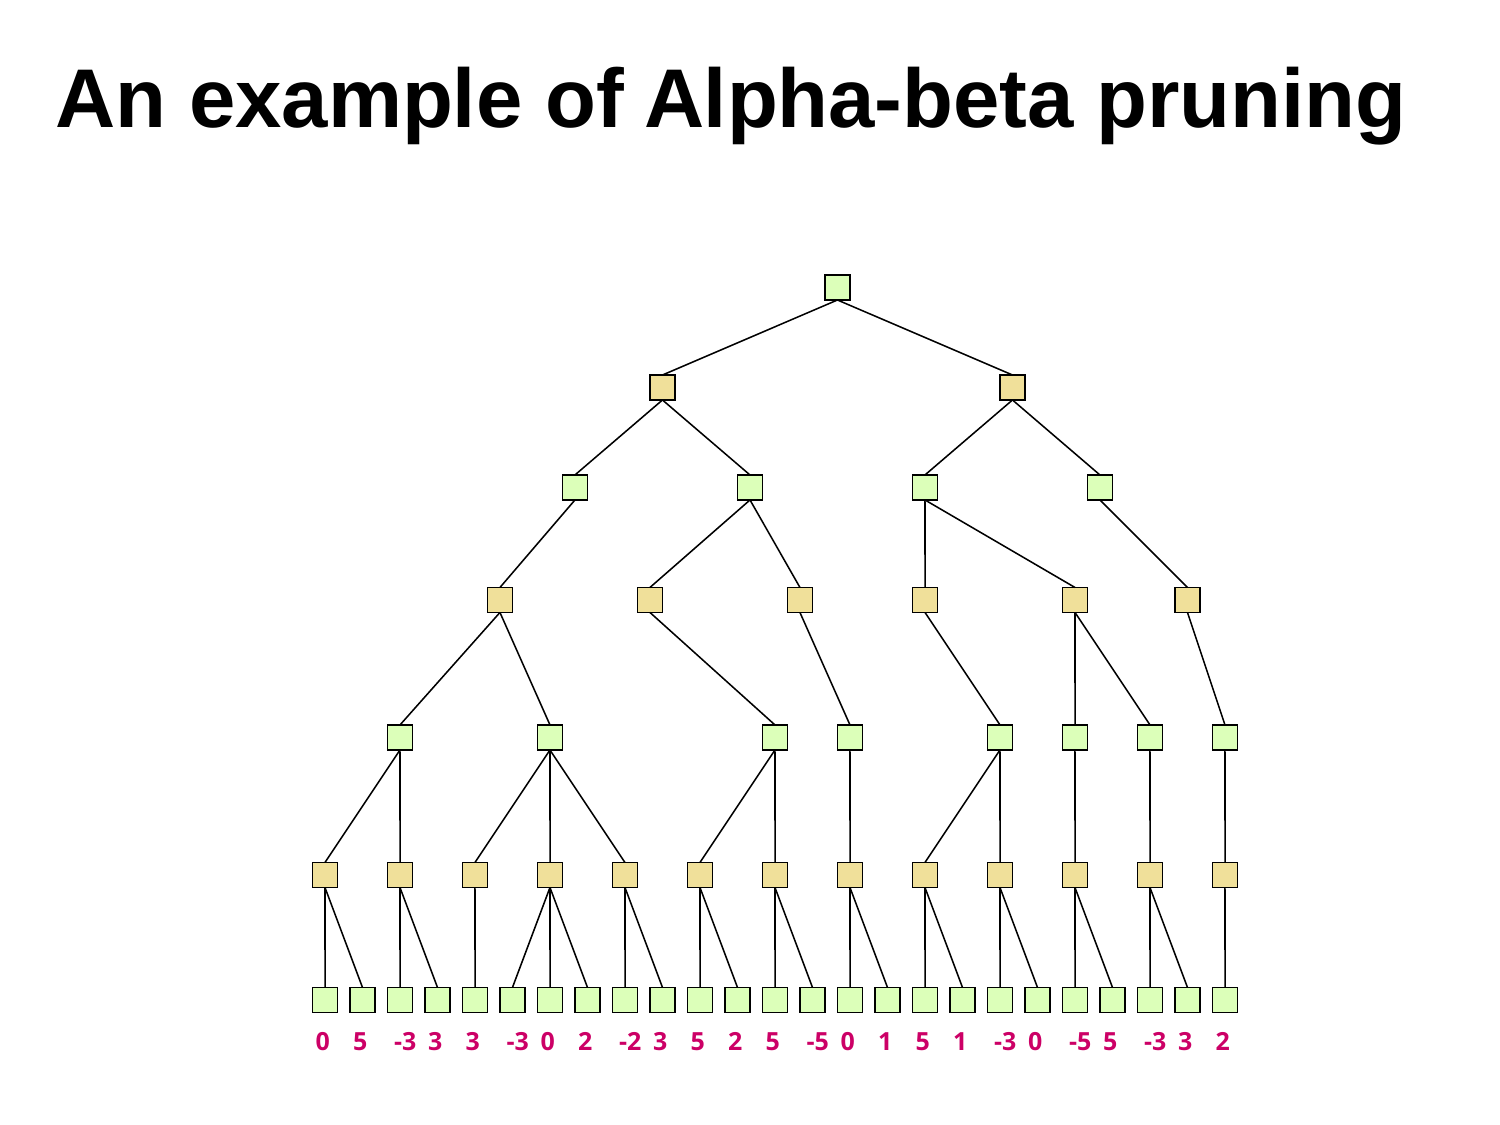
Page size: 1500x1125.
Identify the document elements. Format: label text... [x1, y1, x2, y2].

text_box [462, 862, 488, 888]
text_box [950, 987, 975, 1013]
text_box [737, 474, 763, 500]
text_box 2 [570, 1017, 608, 1063]
text_box 5 [683, 1017, 720, 1063]
text_box [987, 862, 1013, 888]
text_box [537, 725, 563, 750]
text_box [1212, 862, 1238, 888]
text_box 3 [413, 1017, 458, 1063]
text_box [725, 987, 750, 1013]
text_box [987, 725, 1013, 750]
text_box 5 [1088, 1017, 1133, 1063]
text_box [1100, 987, 1125, 1013]
text_box [912, 474, 938, 500]
text_box 2 [720, 1017, 750, 1063]
text_box [612, 862, 638, 888]
text_box [912, 987, 938, 1013]
text_box 0 [844, 1017, 863, 1063]
text_box 0 [525, 1017, 570, 1063]
text_box [312, 987, 338, 1013]
text_box [875, 987, 900, 1013]
text_box [1175, 587, 1200, 613]
text_box -3 [1133, 1017, 1182, 1063]
text_box 5 [908, 1017, 945, 1063]
text_box 0 [300, 1017, 338, 1063]
text_box [650, 375, 675, 400]
text_box [762, 987, 788, 1013]
text_box [612, 987, 638, 1013]
text_box [987, 987, 1013, 1013]
text_box 0 [1032, 1017, 1058, 1063]
text_box 5 [750, 1017, 795, 1063]
text_box 1 [945, 1017, 979, 1063]
text_box [650, 987, 675, 1013]
text_box [912, 862, 938, 888]
text_box [787, 587, 813, 613]
text_box [837, 862, 863, 888]
text_box [687, 987, 713, 1013]
text_box -3 [379, 1017, 413, 1063]
title An example of Alpha-beta pruning [0, 0, 1463, 188]
text_box [1175, 987, 1200, 1013]
text_box [762, 862, 788, 888]
text_box [500, 987, 525, 1013]
text_box [837, 987, 863, 1013]
text_box [1062, 725, 1088, 750]
text_box [1062, 862, 1088, 888]
text_box [912, 587, 938, 613]
text_box [1087, 474, 1113, 500]
text_box [1025, 987, 1050, 1013]
text_box [562, 474, 588, 500]
text_box 3 [638, 1017, 683, 1063]
text_box [1137, 987, 1163, 1013]
text_box [687, 862, 713, 888]
text_box [637, 587, 663, 613]
text_box -2 [608, 1017, 638, 1063]
text_box -3 [495, 1017, 525, 1063]
text_box 3 [1182, 1017, 1200, 1063]
text_box [1212, 987, 1238, 1013]
text_box -5 [1058, 1017, 1088, 1063]
text_box [1062, 587, 1088, 613]
text_box [1137, 862, 1163, 888]
text_box [575, 987, 600, 1013]
text_box [350, 987, 375, 1013]
text_box [837, 725, 863, 750]
text_box [387, 862, 413, 888]
text_box [312, 862, 338, 888]
text_box [462, 987, 488, 1013]
text_box -3 [979, 1017, 1032, 1063]
text_box [487, 587, 513, 613]
text_box [762, 725, 788, 750]
text_box [387, 725, 413, 750]
text_box 3 [458, 1017, 495, 1063]
text_box [1137, 725, 1163, 750]
text_box 2 [1200, 1017, 1245, 1063]
text_box [537, 862, 563, 888]
text_box [1212, 725, 1238, 750]
text_box [800, 987, 825, 1013]
text_box [999, 375, 1025, 400]
text_box [1062, 987, 1088, 1013]
text_box [537, 987, 563, 1013]
text_box 5 [338, 1017, 379, 1063]
text_box [425, 987, 450, 1013]
text_box -5 [795, 1017, 844, 1063]
text_box [387, 987, 413, 1013]
text_box 1 [863, 1017, 908, 1063]
text_box [825, 275, 850, 300]
